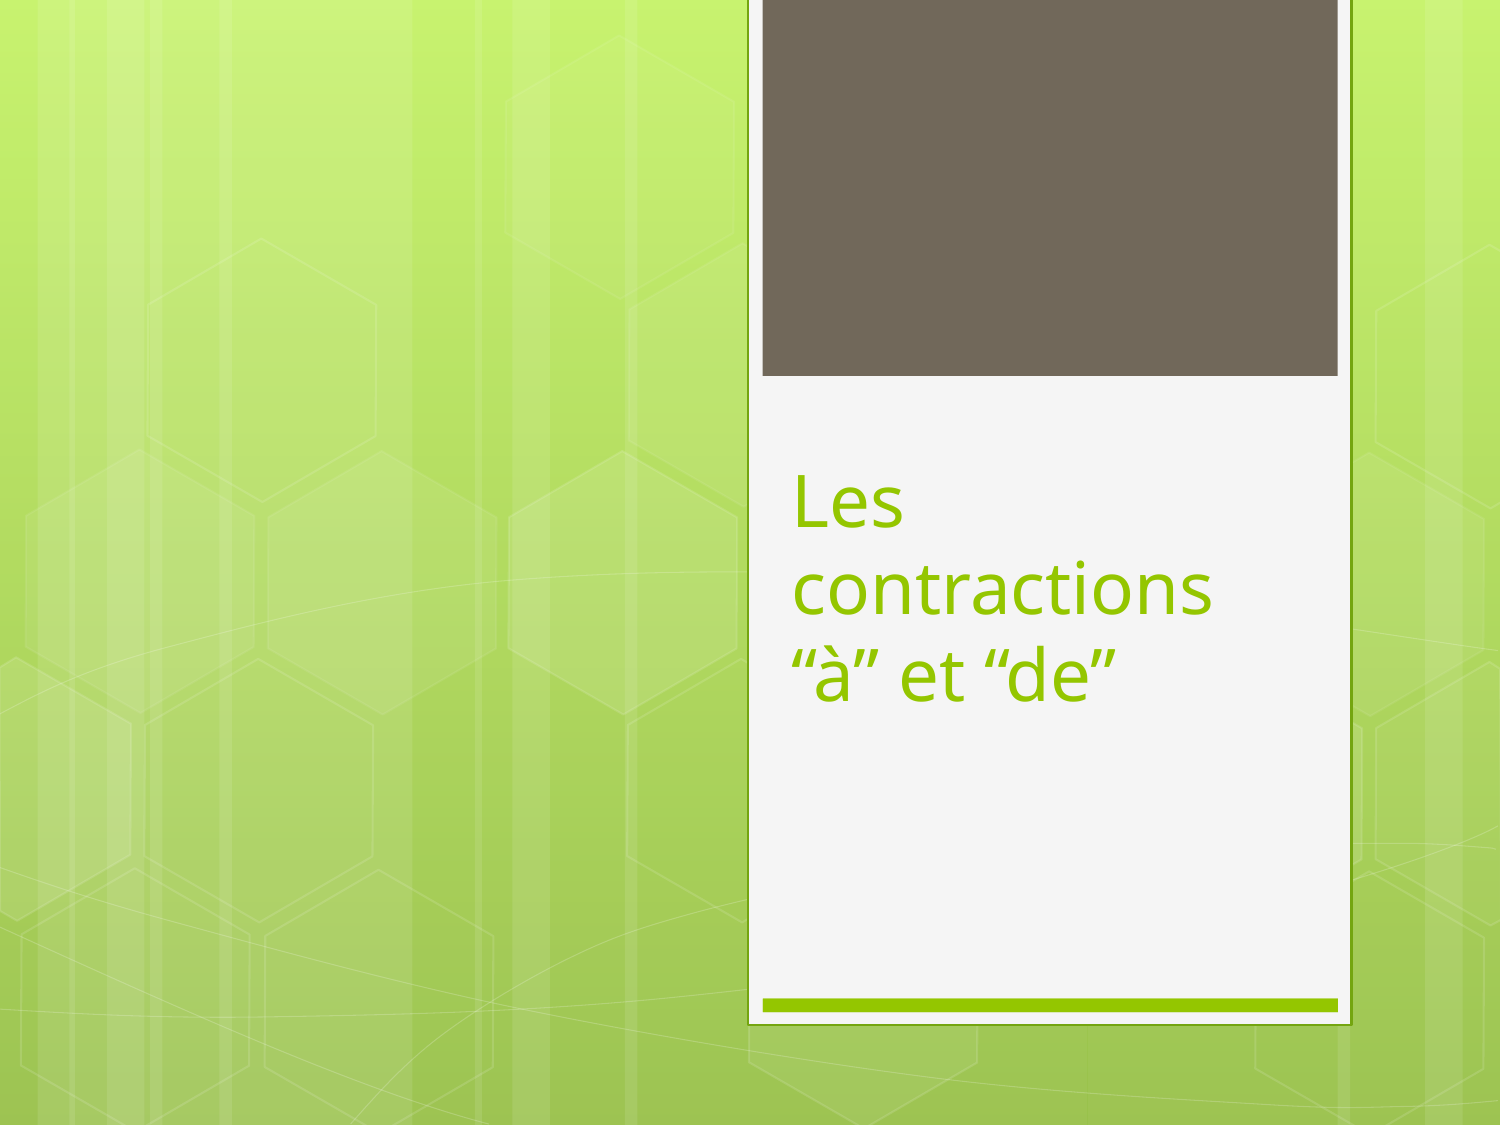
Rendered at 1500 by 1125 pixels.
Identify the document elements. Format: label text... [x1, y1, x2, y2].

title Les contractions “à” et “de” [776, 444, 1320, 724]
